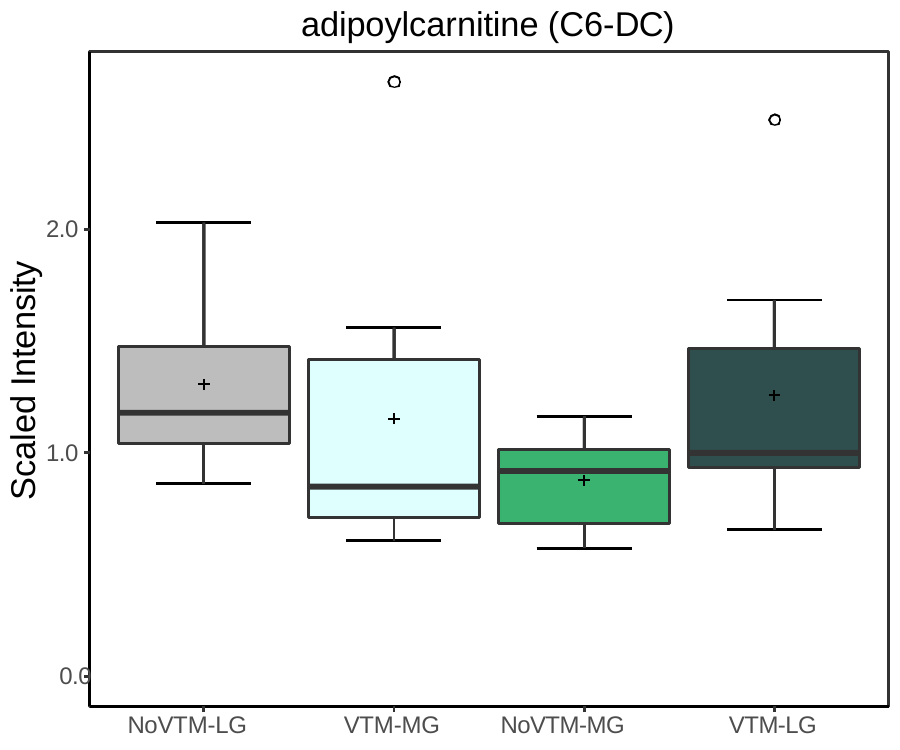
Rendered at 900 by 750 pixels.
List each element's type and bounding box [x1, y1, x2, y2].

footer [57, 661, 95, 750]
slide_number [125, 713, 257, 750]
text_box [1, 256, 82, 503]
text_box [83, 50, 891, 738]
text_box [44, 211, 82, 243]
text_box [298, 0, 680, 44]
